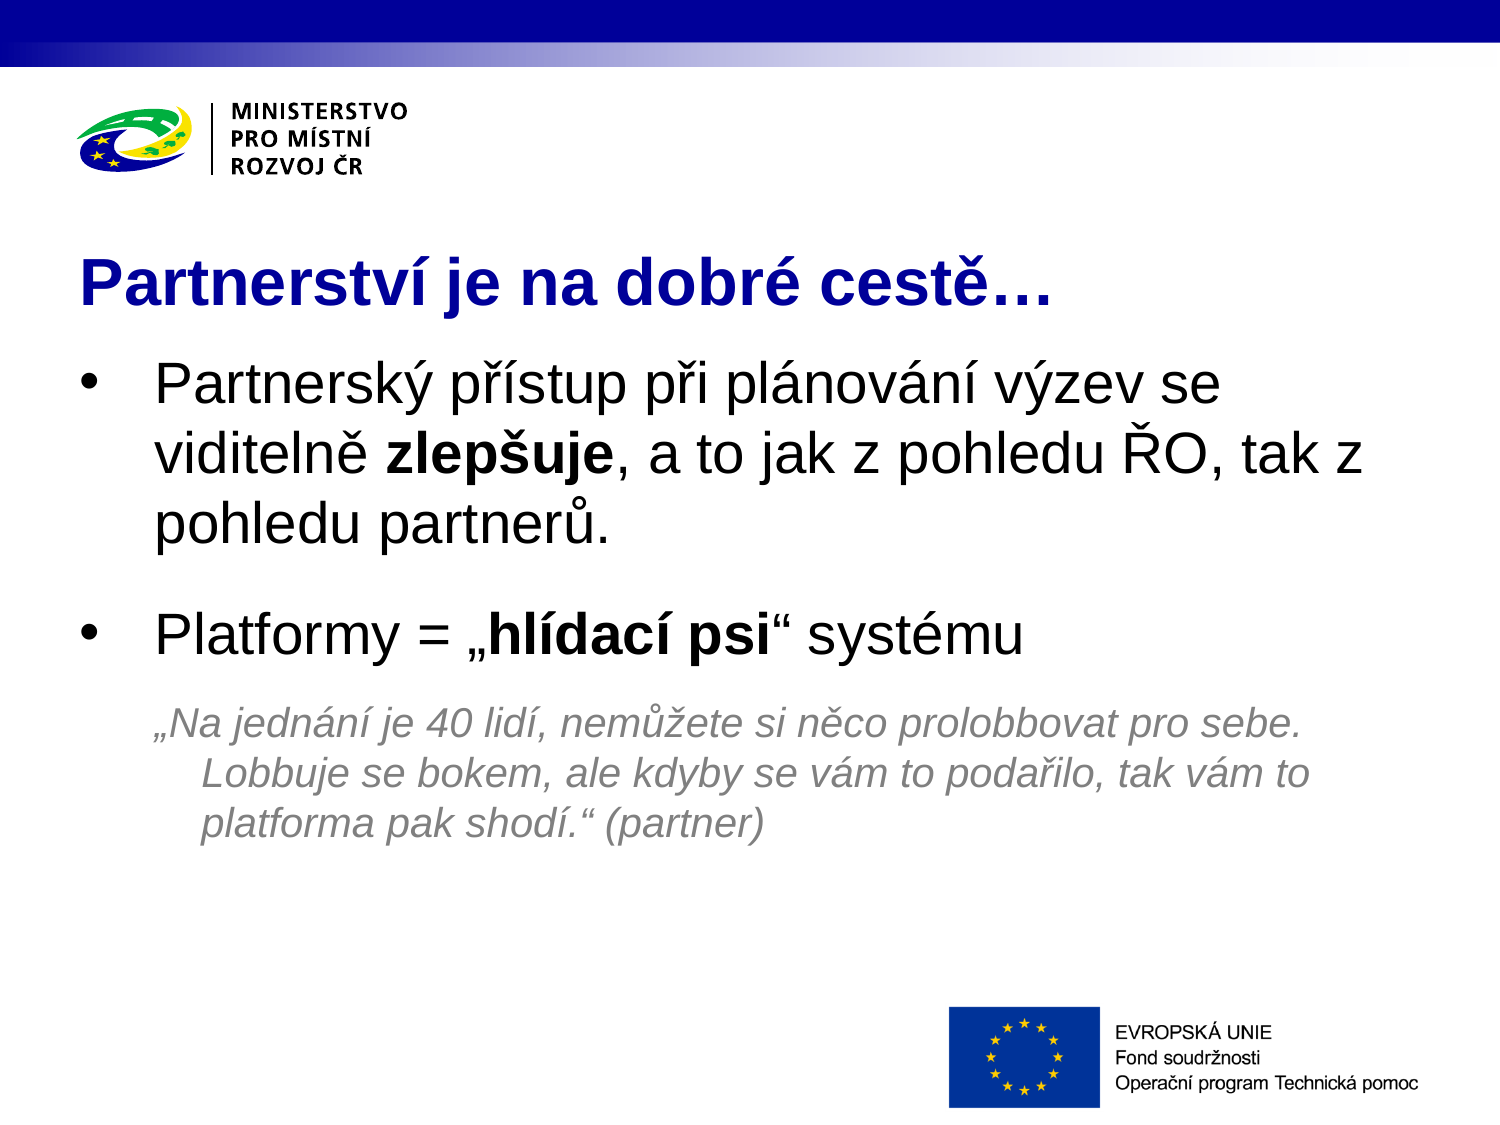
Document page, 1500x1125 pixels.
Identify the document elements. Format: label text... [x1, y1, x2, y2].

picture [915, 973, 1452, 1125]
list Partnerský přístup při plánování výzev se viditelně zlepšuje, a to jak z pohledu ŘO, tak z pohledu partnerů. Platformy = „hlídací psi“ systému „Na jednání je 40 lidí, nemůžete si něco prolobbovat pro sebe. Lobbuje se bokem, ale kdyby se vám to podařilo, tak vám to platforma pak shodí.“ (partner) [64, 338, 1425, 976]
title Partnerství je na dobré cestě… [64, 231, 1425, 315]
